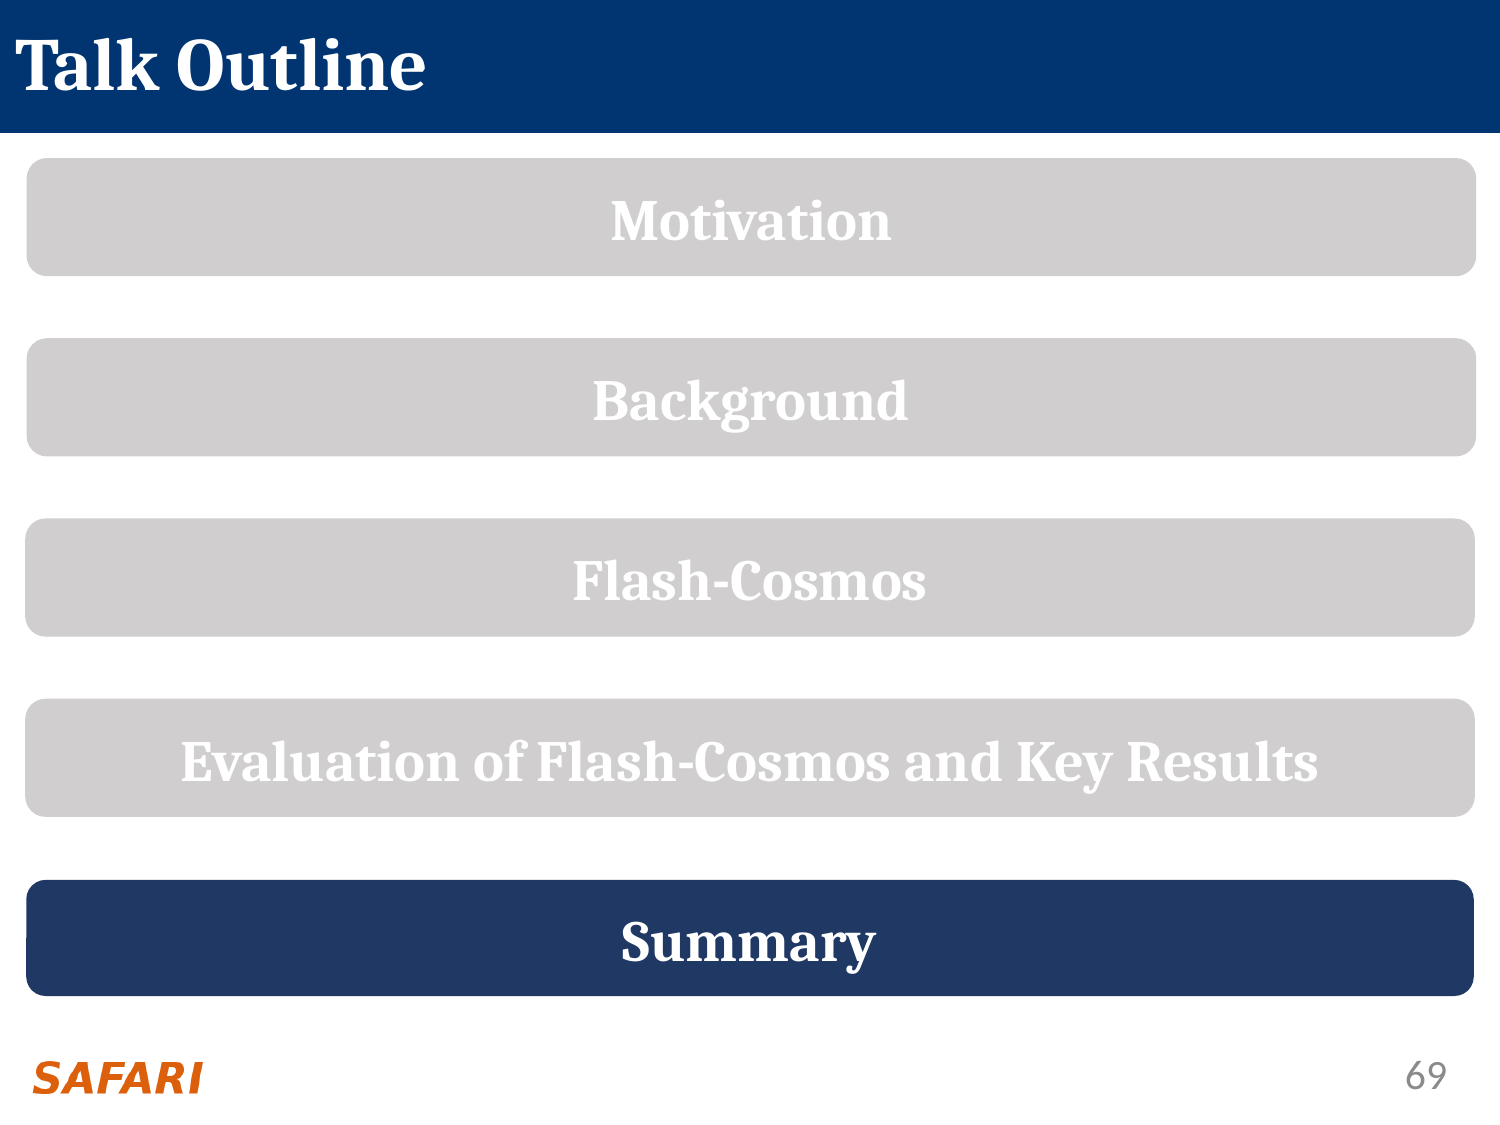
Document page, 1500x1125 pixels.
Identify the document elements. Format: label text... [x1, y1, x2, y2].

text_box Background [26, 338, 1477, 457]
title Talk Outline [0, 0, 1500, 133]
text_box Motivation [26, 158, 1477, 277]
text_box Summary [25, 878, 1475, 998]
picture [31, 1052, 209, 1104]
text_box Evaluation of Flash-Cosmos and Key Results [25, 698, 1475, 817]
text_box Flash-Cosmos [25, 518, 1475, 637]
